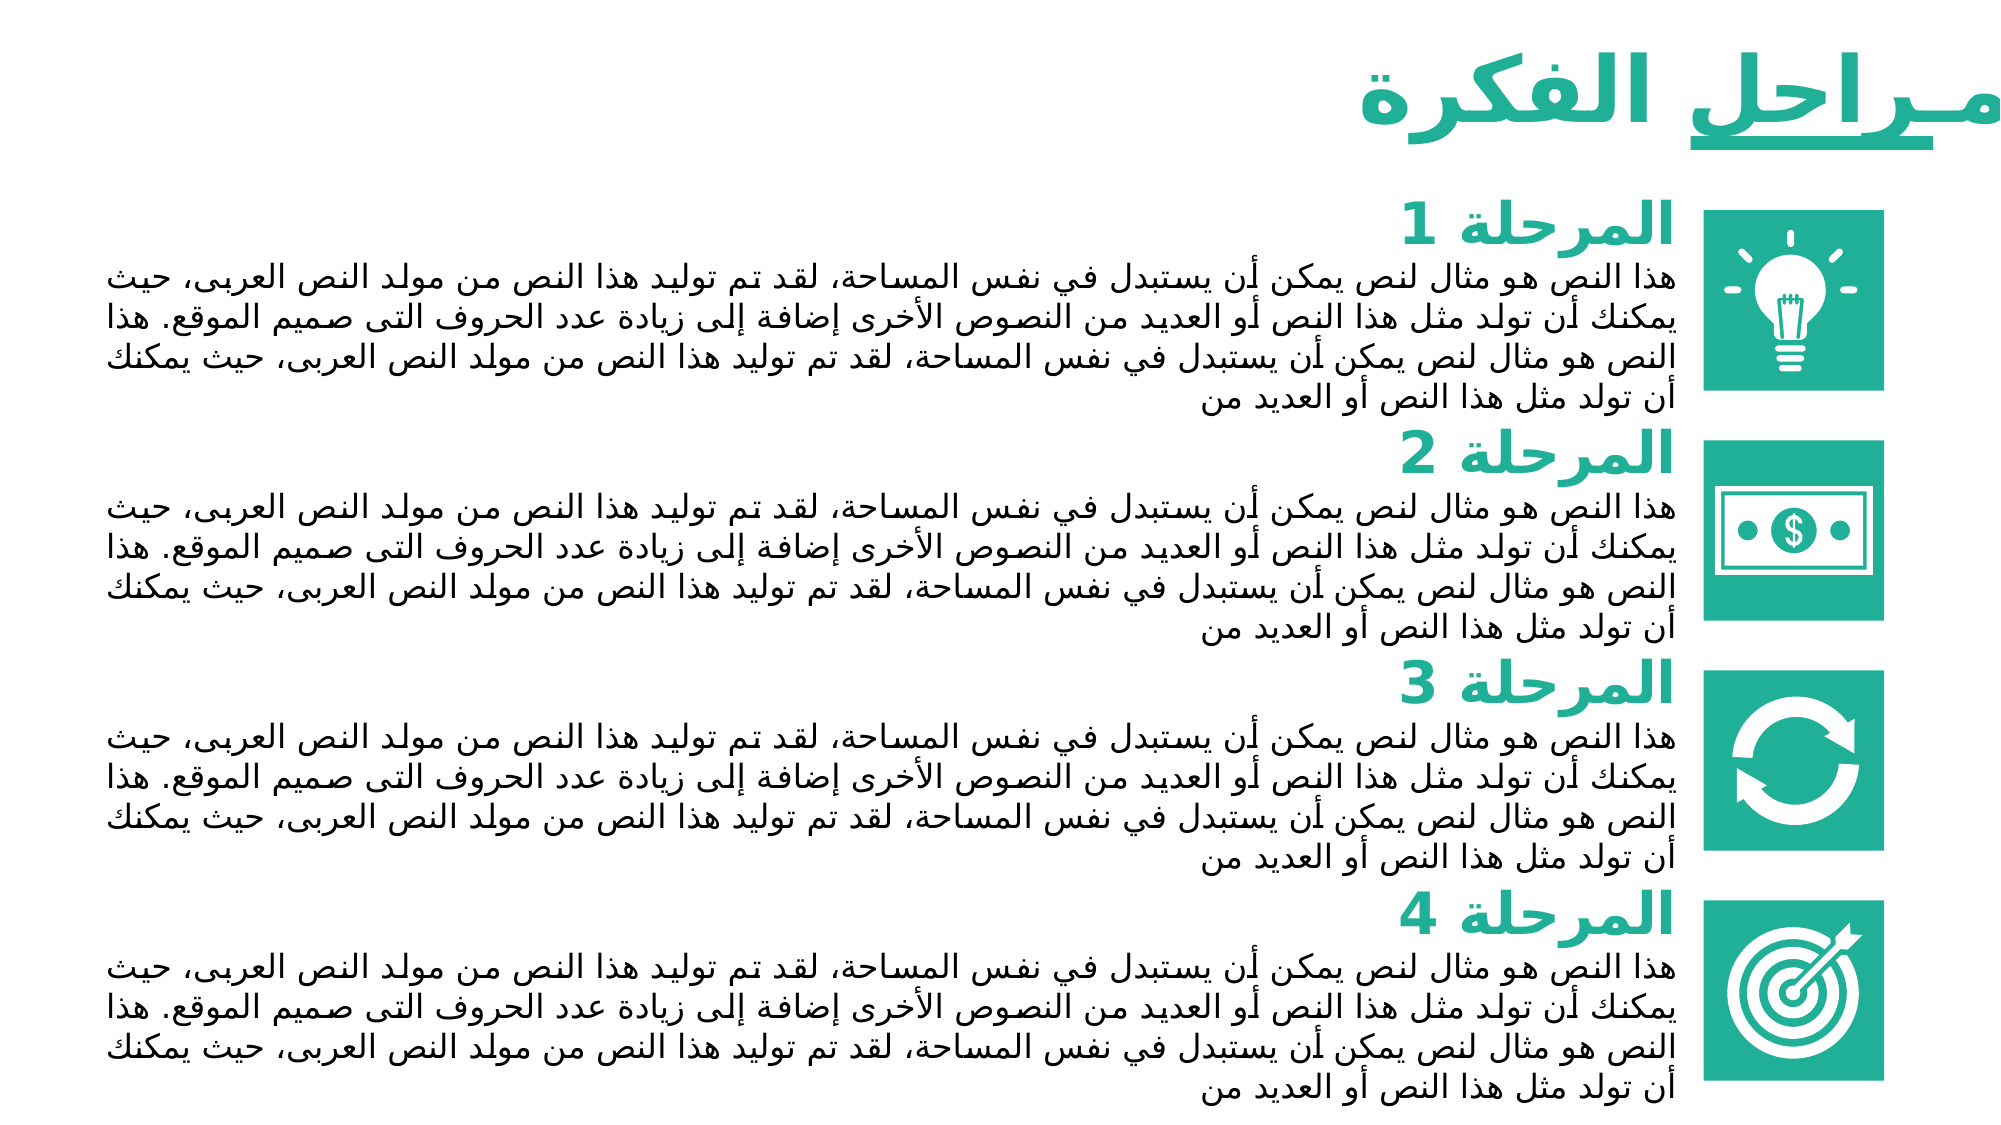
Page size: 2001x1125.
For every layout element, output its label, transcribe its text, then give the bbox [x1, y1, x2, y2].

text_box [1731, 695, 1856, 760]
text_box [1703, 899, 1885, 1082]
text_box [1722, 285, 1743, 295]
text_box [1753, 253, 1827, 342]
text_box [1735, 762, 1861, 827]
text_box [1737, 247, 1754, 264]
text_box [1838, 285, 1859, 295]
text_box [1827, 247, 1845, 264]
text_box [1714, 485, 1874, 576]
text_box [1775, 354, 1806, 373]
text_box [1703, 209, 1885, 392]
text_box المرحلة 1 هذا النص هو مثال لنص يمكن أن يستبدل في نفس المساحة، لقد تم توليد هذا النص من مولد النص العربى، حيث يمكنك أن تولد مثل هذا النص أو العديد من النصوص الأخرى إضافة إلى زيادة عدد الحروف التى صميم الموقع. هذا النص هو مثال لنص يمكن أن يستبدل في نفس المساحة، لقد تم توليد هذا النص من مولد النص العربى، حيث يمكنك أن تولد مثل هذا النص أو العديد من [90, 177, 1693, 407]
text_box [1726, 920, 1865, 1060]
text_box [1786, 228, 1796, 249]
text_box [1690, 135, 1934, 151]
text_box مـراحل الفكرة [1343, 23, 2000, 150]
text_box [1703, 439, 1885, 622]
text_box المرحلة 2 هذا النص هو مثال لنص يمكن أن يستبدل في نفس المساحة، لقد تم توليد هذا النص من مولد النص العربى، حيث يمكنك أن تولد مثل هذا النص أو العديد من النصوص الأخرى إضافة إلى زيادة عدد الحروف التى صميم الموقع. هذا النص هو مثال لنص يمكن أن يستبدل في نفس المساحة، لقد تم توليد هذا النص من مولد النص العربى، حيث يمكنك أن تولد مثل هذا النص أو العديد من [90, 407, 1693, 637]
text_box المرحلة 3 هذا النص هو مثال لنص يمكن أن يستبدل في نفس المساحة، لقد تم توليد هذا النص من مولد النص العربى، حيث يمكنك أن تولد مثل هذا النص أو العديد من النصوص الأخرى إضافة إلى زيادة عدد الحروف التى صميم الموقع. هذا النص هو مثال لنص يمكن أن يستبدل في نفس المساحة، لقد تم توليد هذا النص من مولد النص العربى، حيث يمكنك أن تولد مثل هذا النص أو العديد من [90, 637, 1693, 867]
text_box [1773, 344, 1807, 353]
text_box [1703, 669, 1885, 852]
text_box المرحلة 4 هذا النص هو مثال لنص يمكن أن يستبدل في نفس المساحة، لقد تم توليد هذا النص من مولد النص العربى، حيث يمكنك أن تولد مثل هذا النص أو العديد من النصوص الأخرى إضافة إلى زيادة عدد الحروف التى صميم الموقع. هذا النص هو مثال لنص يمكن أن يستبدل في نفس المساحة، لقد تم توليد هذا النص من مولد النص العربى، حيث يمكنك أن تولد مثل هذا النص أو العديد من [90, 867, 1693, 1114]
